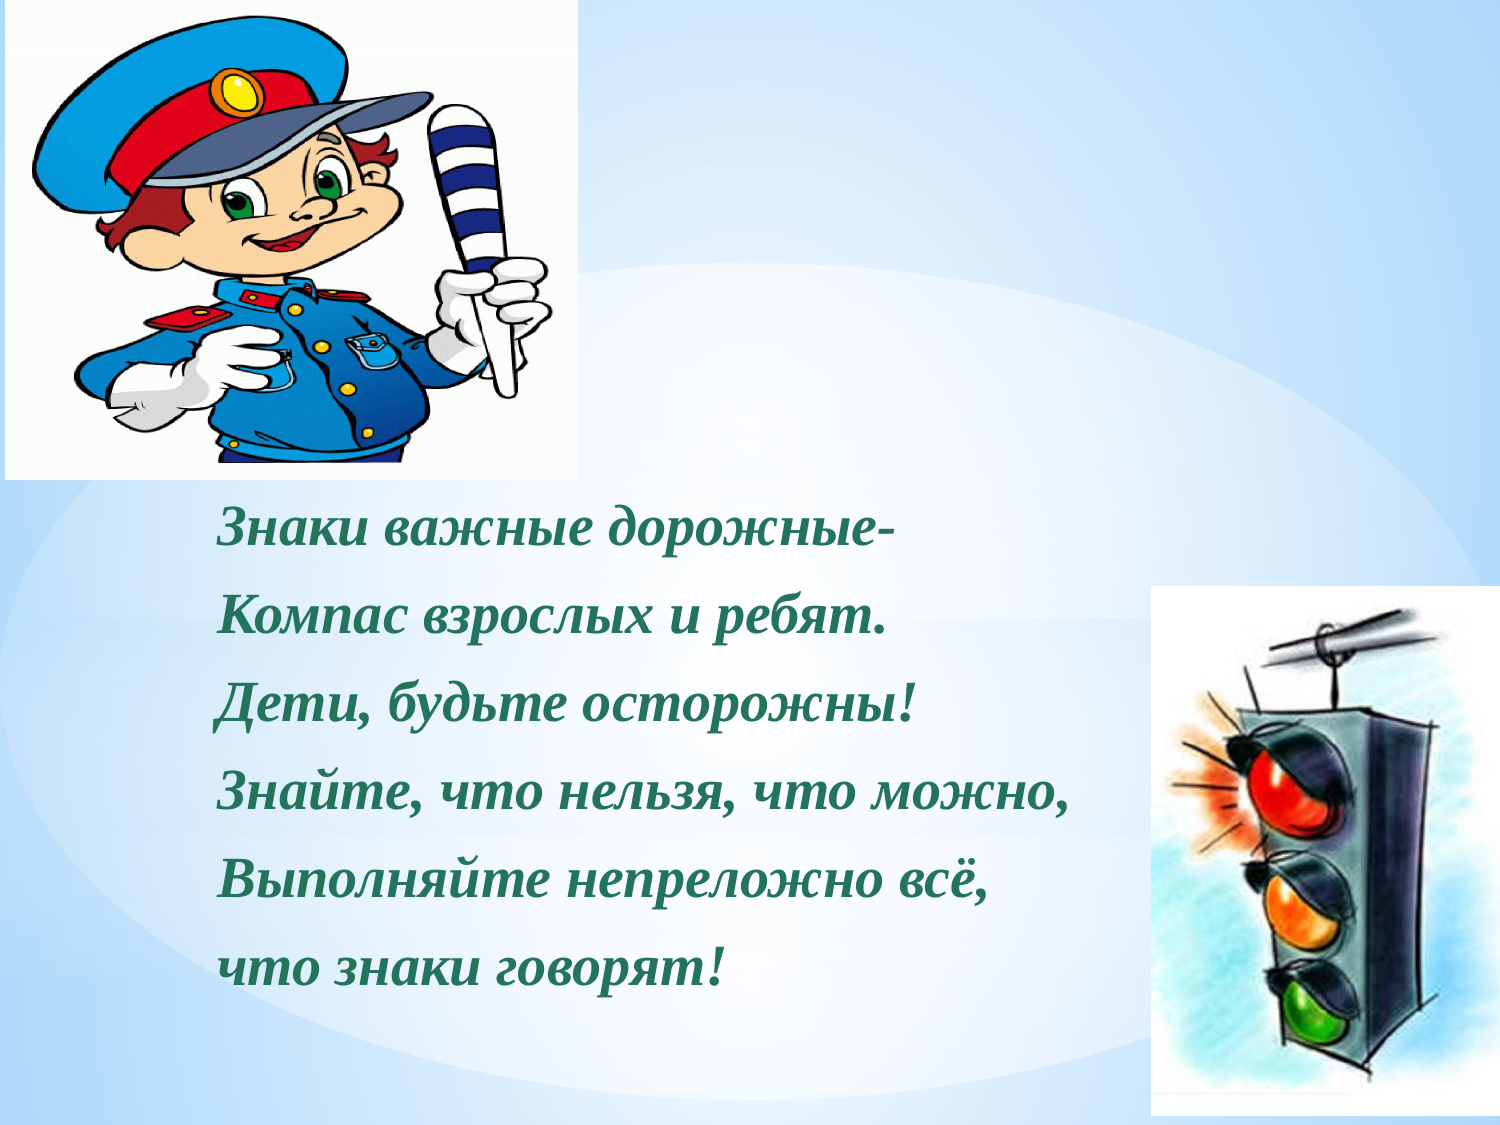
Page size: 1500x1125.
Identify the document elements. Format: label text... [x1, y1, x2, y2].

list Знаки важные дорожные- Компас взрослых и ребят. Дети, будьте осторожны! Знайте, что нельзя, что можно, Выполняйте непреложно всё, что знаки говорят! [194, 479, 1140, 1125]
picture [1151, 585, 1500, 1116]
picture [5, 0, 578, 481]
